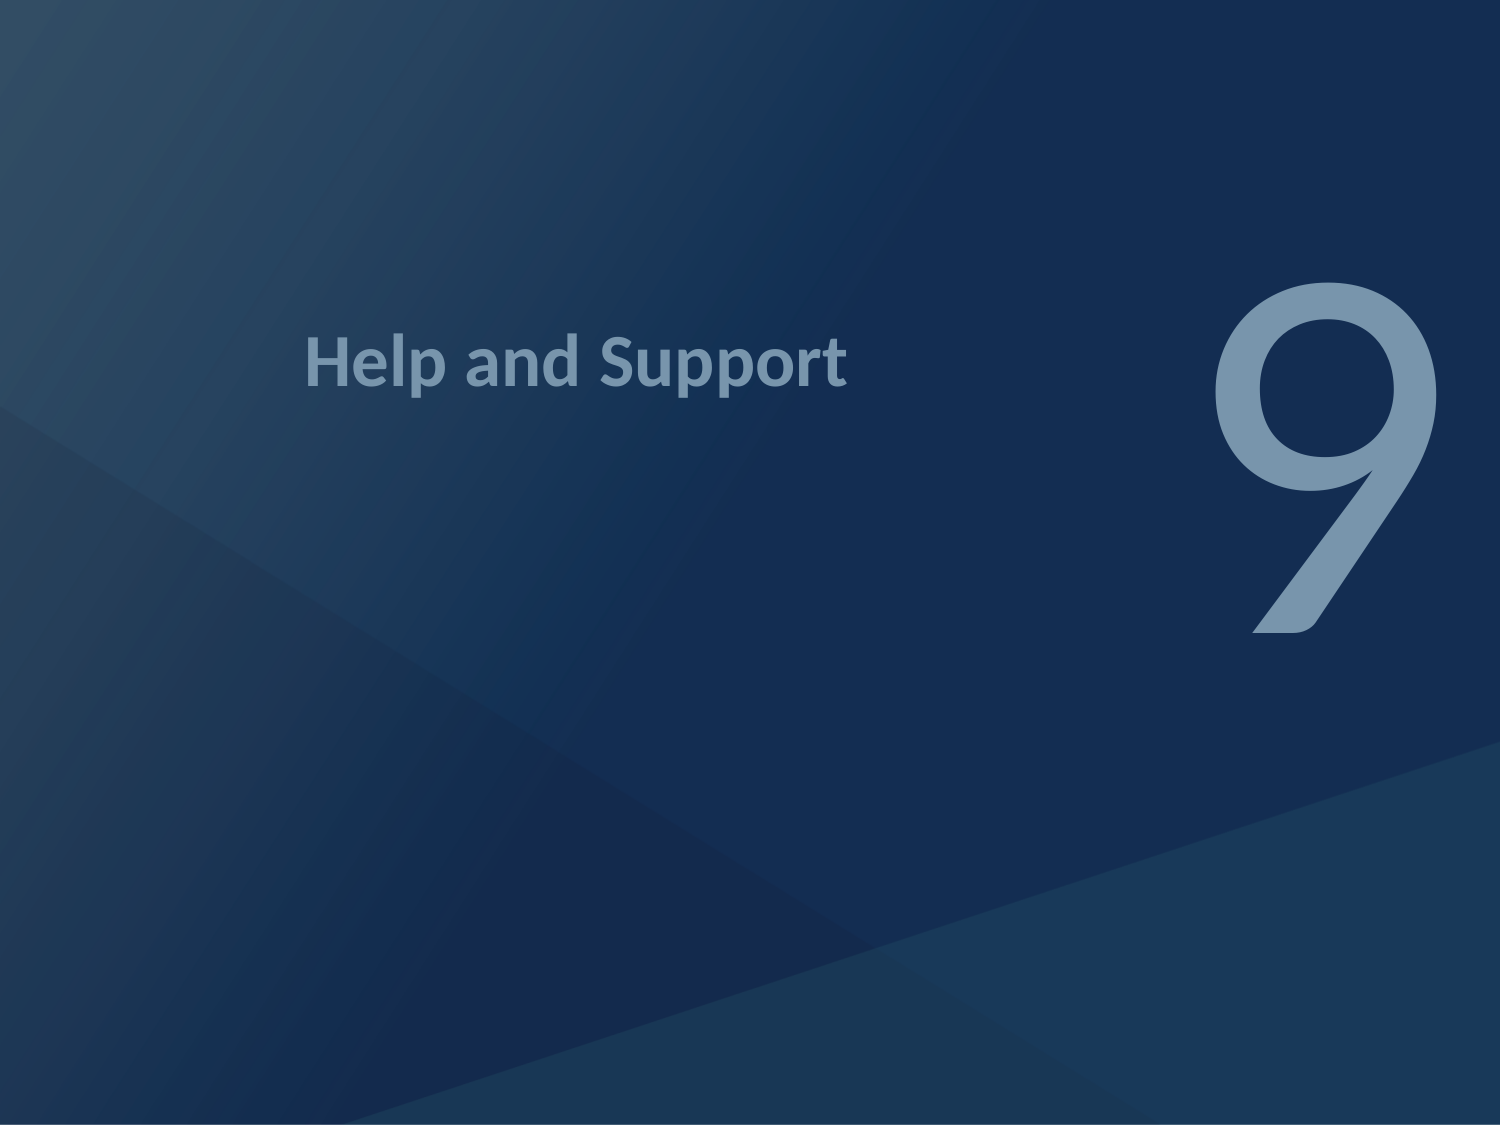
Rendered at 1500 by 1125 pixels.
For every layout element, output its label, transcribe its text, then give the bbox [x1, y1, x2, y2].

list 9 [883, 159, 1471, 750]
title Help and Support [289, 304, 883, 709]
picture [0, 0, 1500, 1125]
